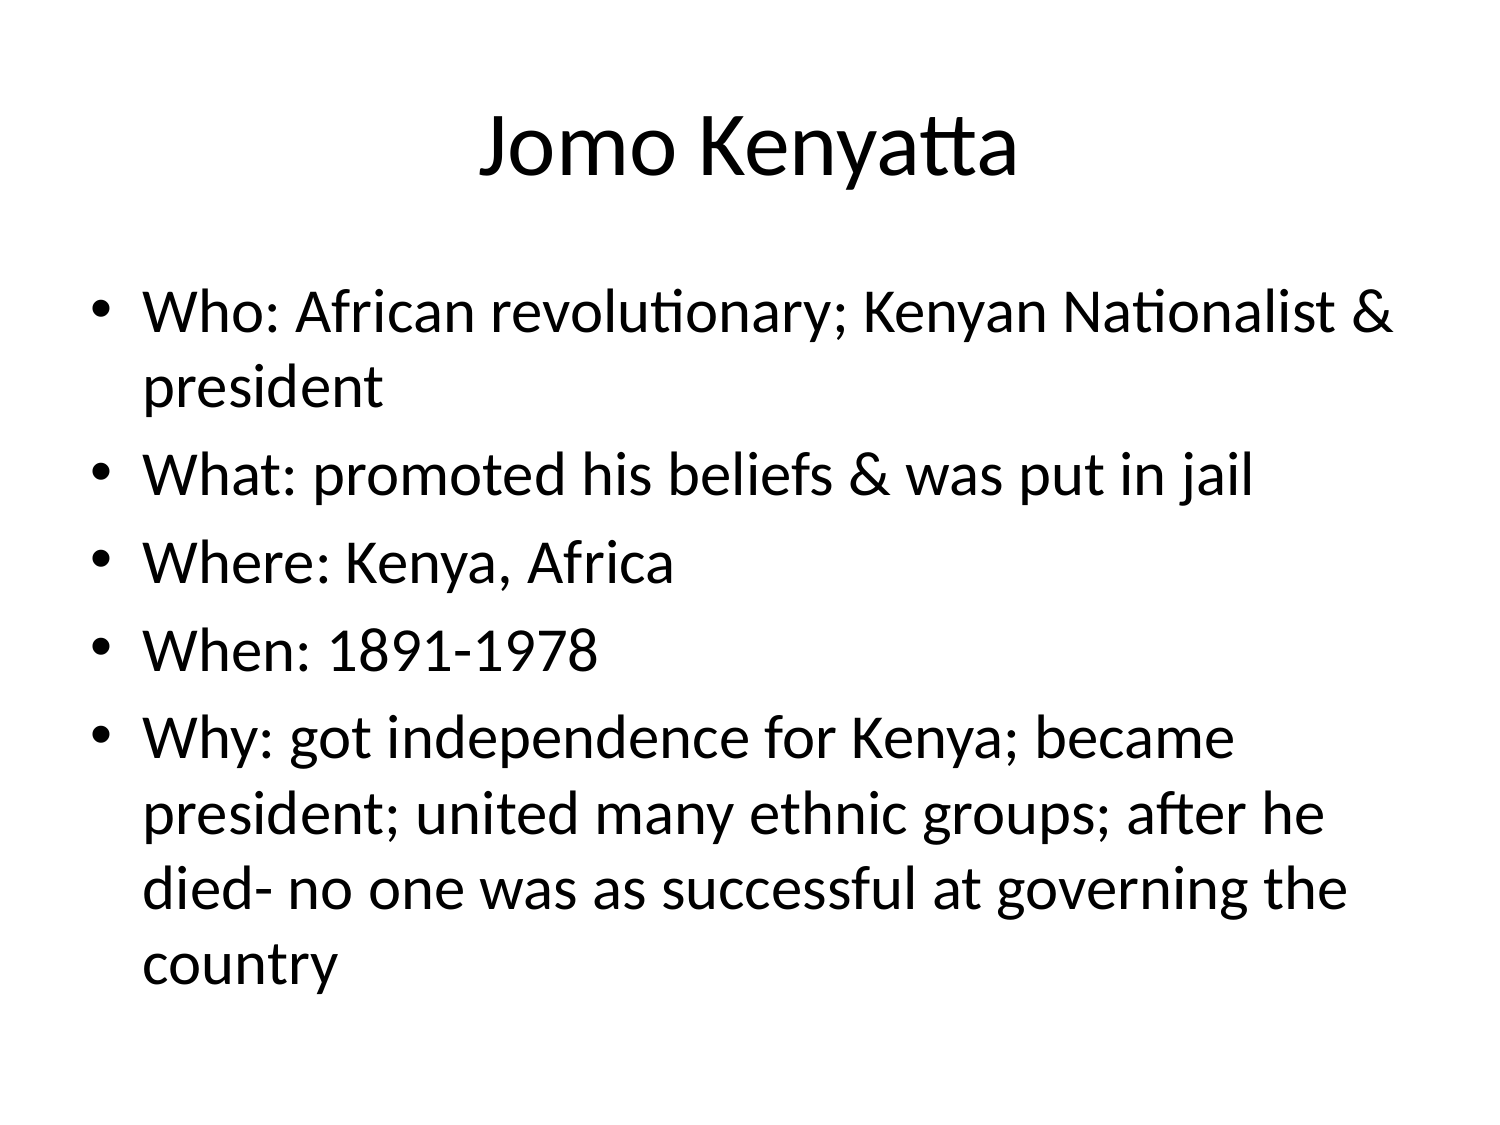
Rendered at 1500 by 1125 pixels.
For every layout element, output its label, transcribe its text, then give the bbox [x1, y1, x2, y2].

list Who: African revolutionary; Kenyan Nationalist & president What: promoted his beliefs & was put in jail Where: Kenya, Africa When: 1891-1978 Why: got independence for Kenya; became president; united many ethnic groups; after he died- no one was as successful at governing the country [75, 262, 1425, 1005]
title Jomo Kenyatta [75, 45, 1425, 233]
